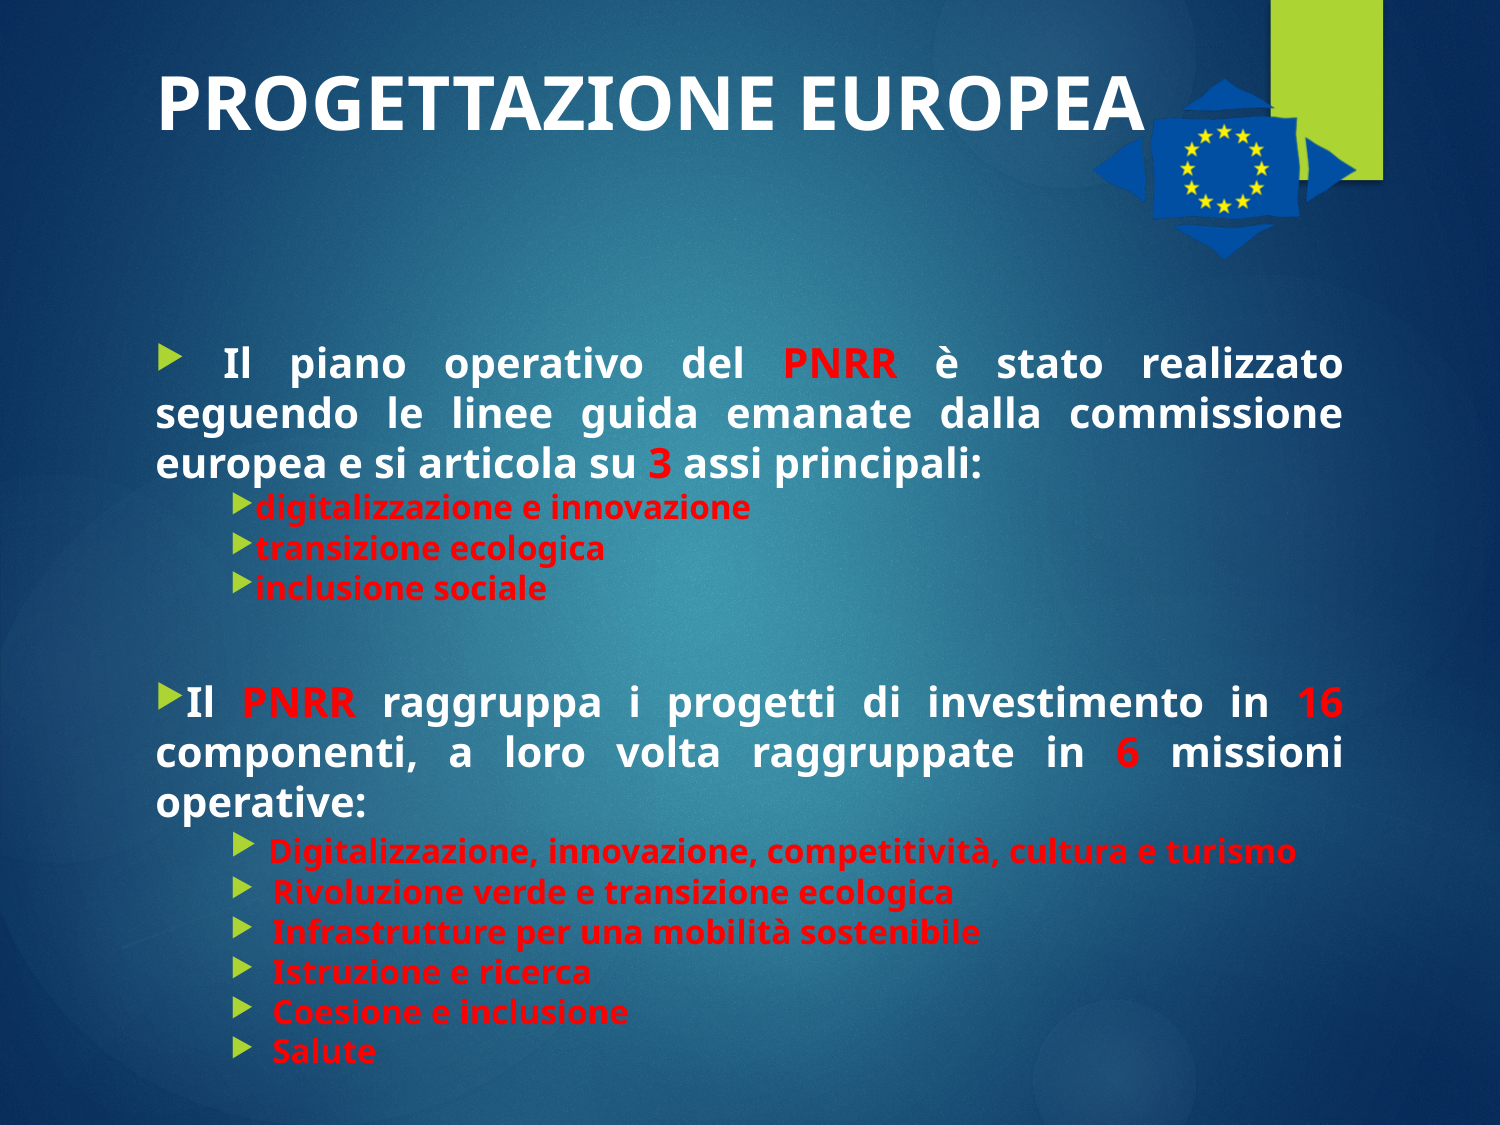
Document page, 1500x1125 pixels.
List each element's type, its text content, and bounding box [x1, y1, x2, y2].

title progettazione europea [140, 48, 1360, 291]
list Il piano operativo del PNRR è stato realizzato seguendo le linee guida emanate dalla commissione europea e si articola su 3 assi principali: digitalizzazione e innovazione transizione ecologica inclusione sociale Il PNRR raggruppa i progetti di investimento in 16 componenti, a loro volta raggruppate in 6 missioni operative: Digitalizzazione, innovazione, competitività, cultura e turismo Rivoluzione verde e transizione ecologica Infrastrutture per una mobilità sostenibile Istruzione e ricerca Coesione e inclusione Salute [140, 329, 1360, 1075]
picture [1088, 76, 1360, 262]
